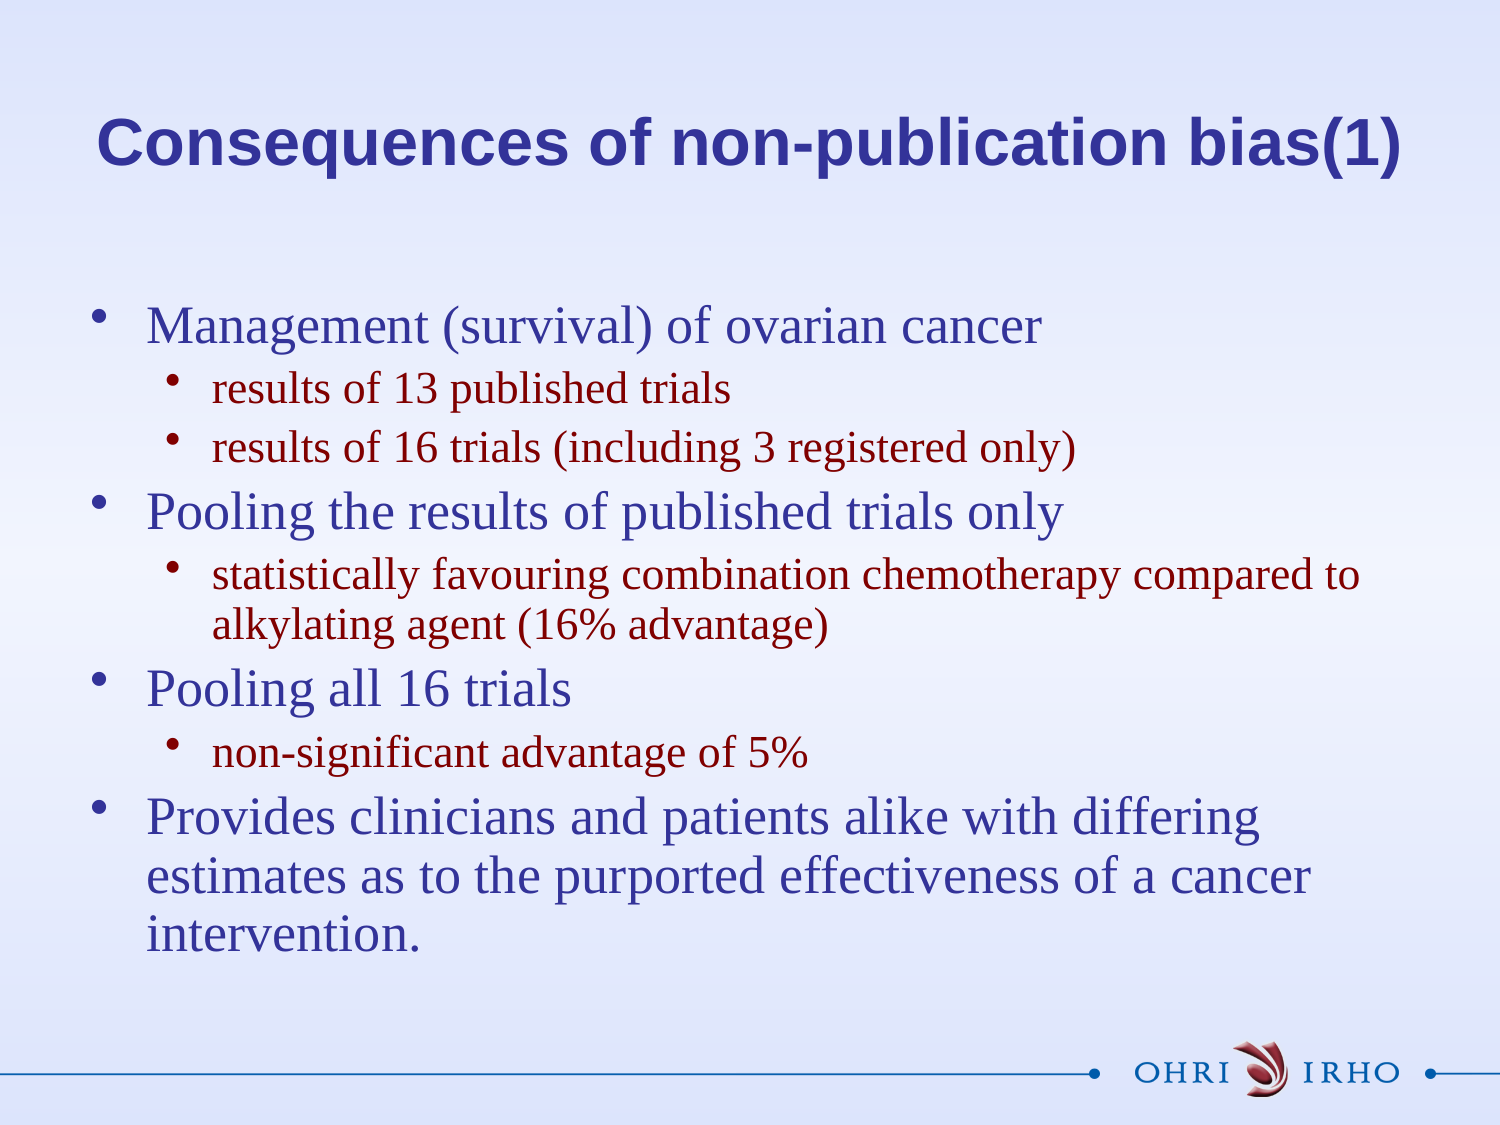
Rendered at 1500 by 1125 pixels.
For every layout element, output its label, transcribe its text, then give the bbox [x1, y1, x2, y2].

picture [0, 0, 1500, 1125]
list Management (survival) of ovarian cancer results of 13 published trials results of 16 trials (including 3 registered only) Pooling the results of published trials only statistically favouring combination chemotherapy compared to alkylating agent (16% advantage) Pooling all 16 trials non-significant advantage of 5% Provides clinicians and patients alike with differing estimates as to the purported effectiveness of a cancer intervention. [75, 288, 1425, 1032]
title Consequences of non-publication bias(1) [75, 45, 1425, 233]
